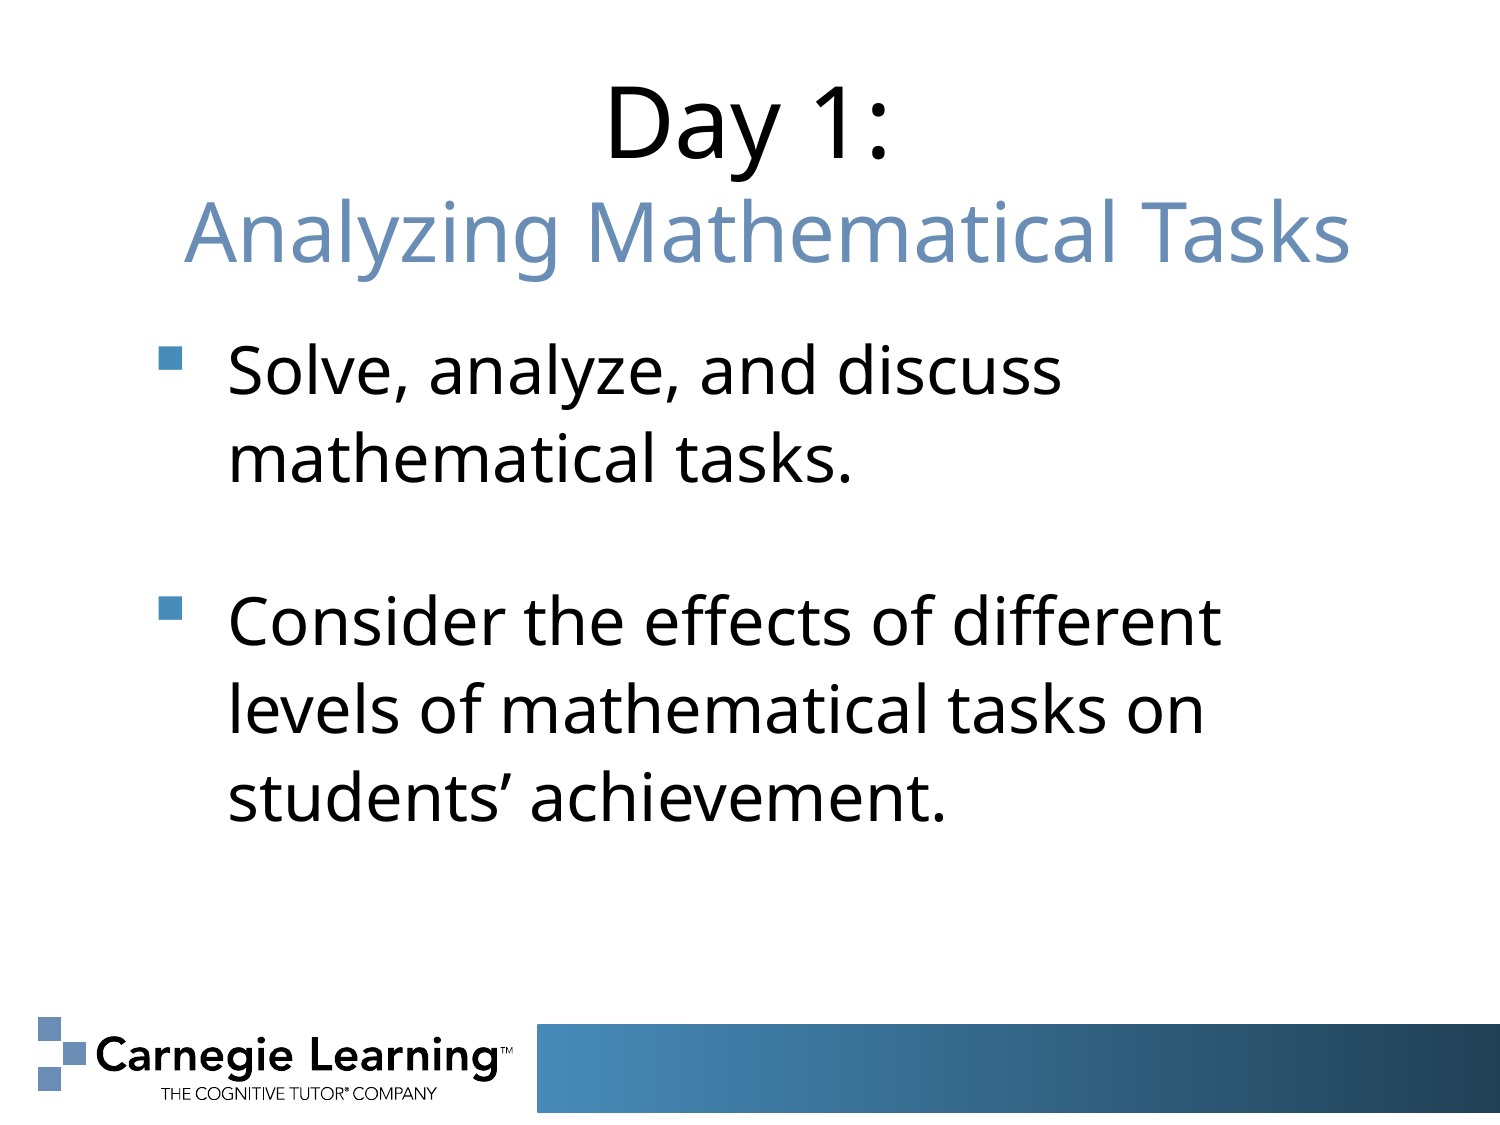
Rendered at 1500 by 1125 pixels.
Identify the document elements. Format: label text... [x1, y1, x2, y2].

title Day 1: Analyzing Mathematical Tasks [87, 49, 1451, 288]
list Solve, analyze, and discuss mathematical tasks. Consider the effects of different levels of mathematical tasks on students’ achievement. [137, 312, 1363, 998]
